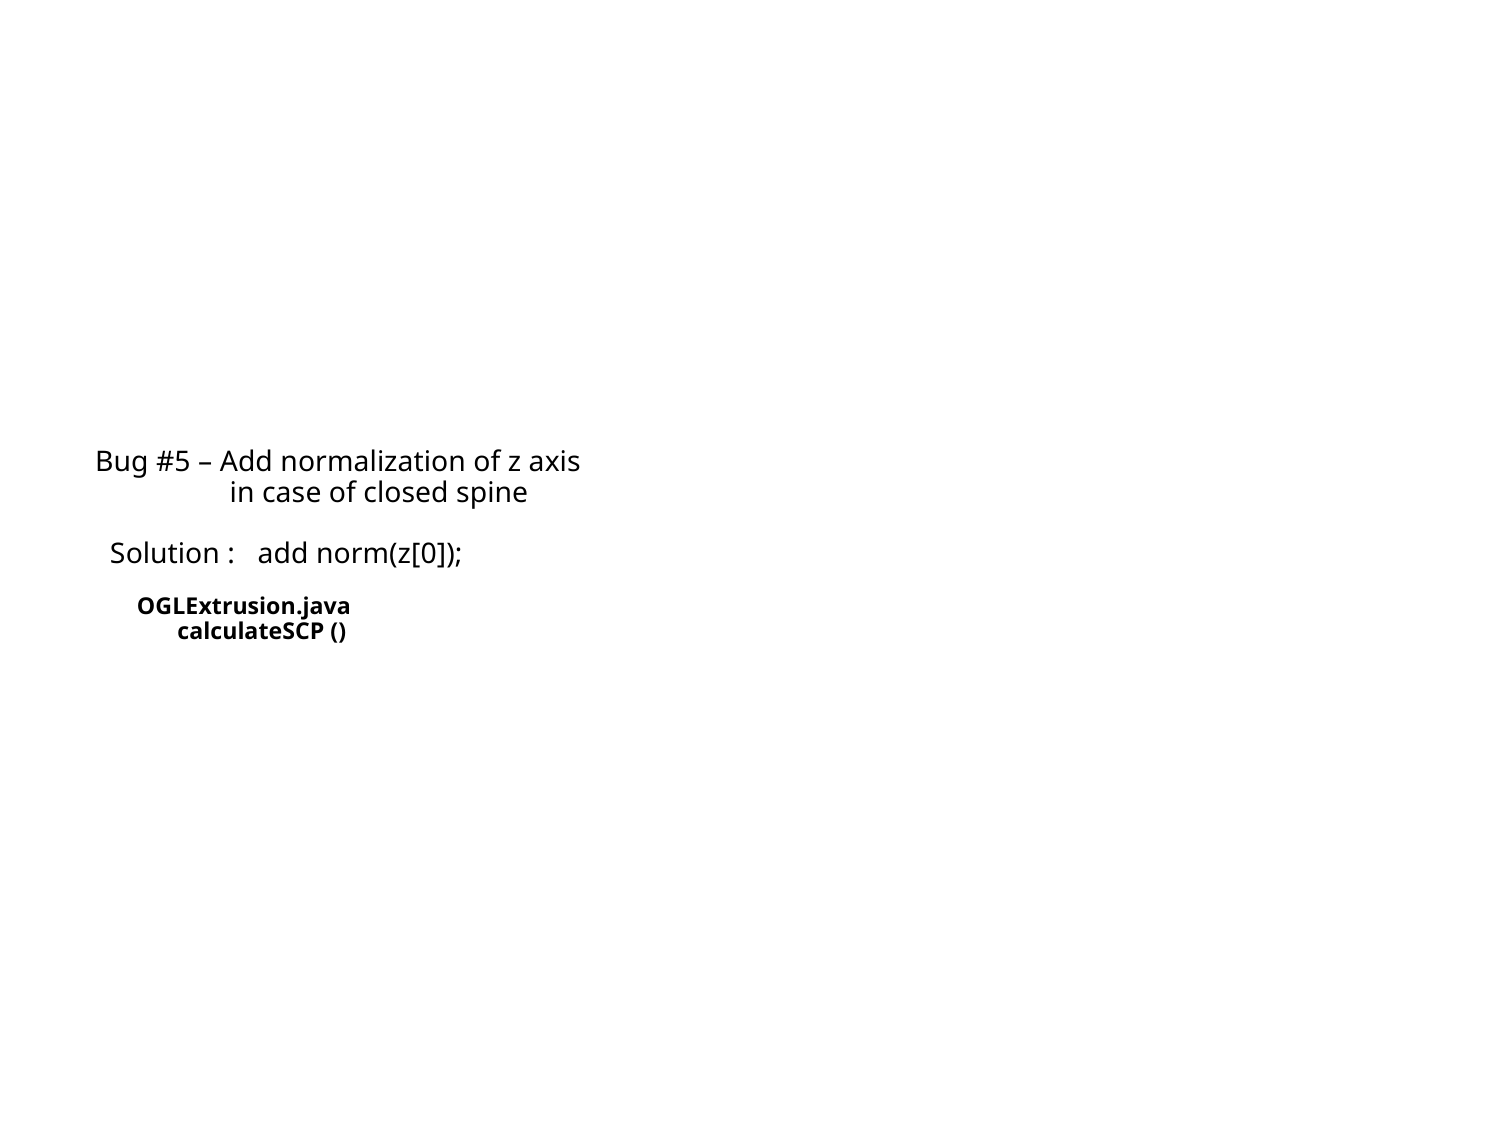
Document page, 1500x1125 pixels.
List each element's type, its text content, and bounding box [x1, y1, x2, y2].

title Bug #5 – Add normalization of z axis in case of closed spine Solution : add norm(z[0]); OGLExtrusion.java calculateSCP () [80, 437, 1467, 655]
